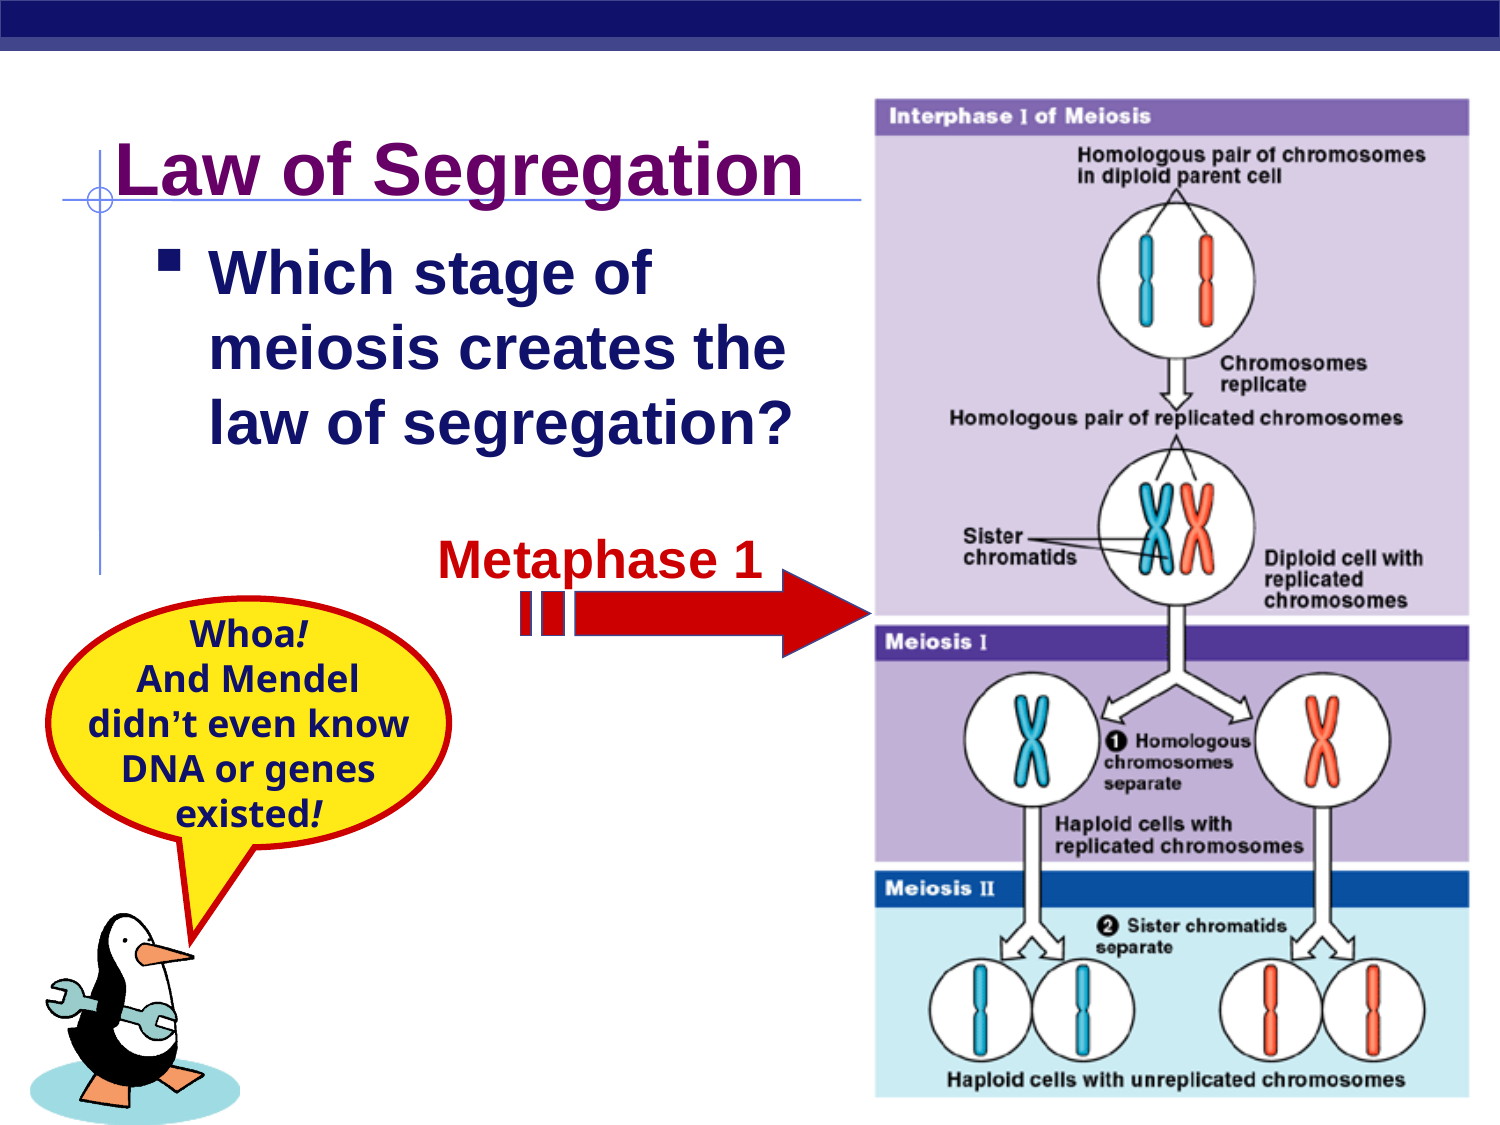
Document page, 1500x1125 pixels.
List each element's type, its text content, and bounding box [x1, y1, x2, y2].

text_box Whoa! And Mendel didn’t even know DNA or genes existed! [48, 598, 449, 910]
picture [29, 912, 240, 1125]
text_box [422, 516, 871, 658]
title Law of Segregation [99, 112, 856, 238]
list Which stage of meiosis creates the law of segregation? [137, 224, 838, 525]
picture [861, 85, 1482, 1102]
